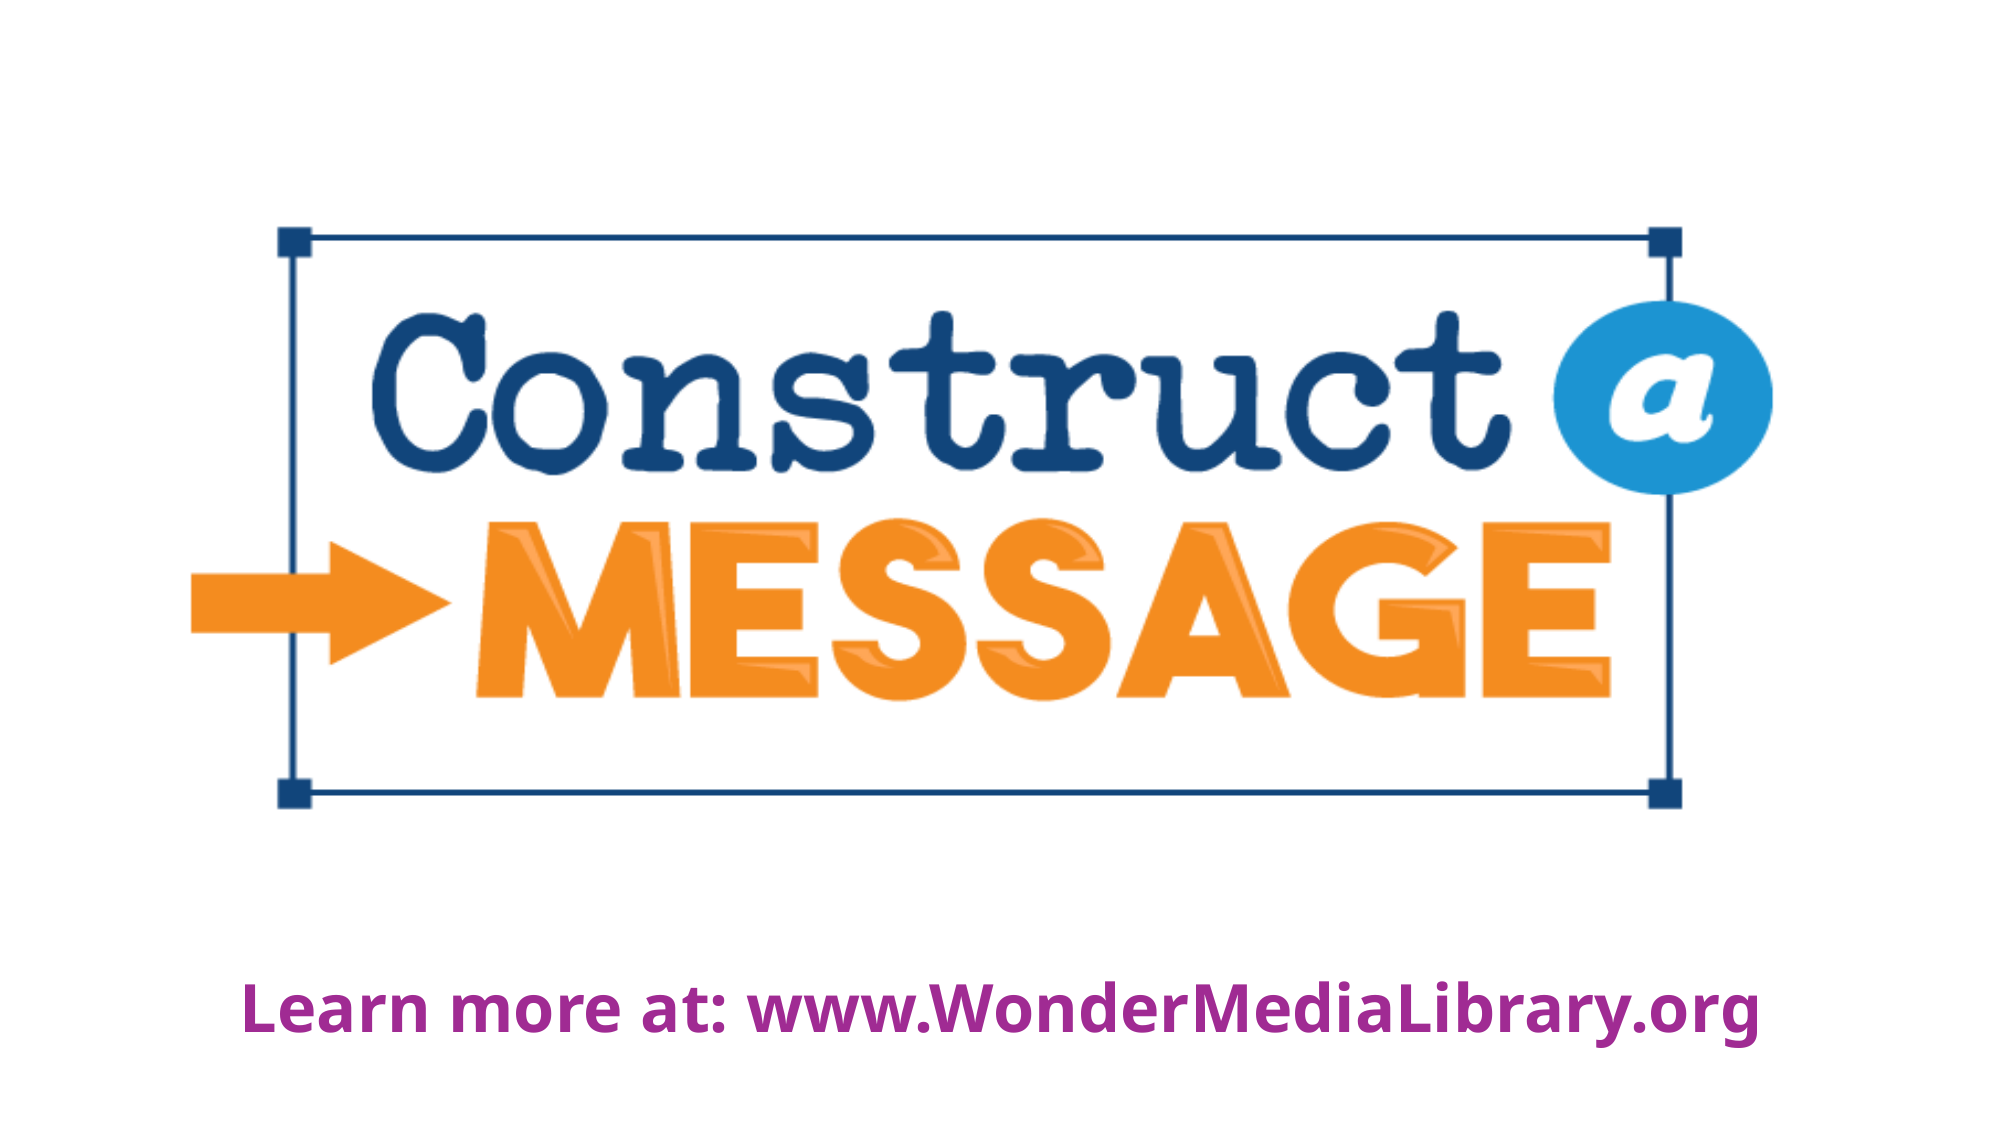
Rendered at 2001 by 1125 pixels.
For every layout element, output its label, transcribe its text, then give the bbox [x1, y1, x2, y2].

text_box Learn more at: www.WonderMediaLibrary.org [225, 1007, 1846, 1054]
picture [99, 30, 1866, 1007]
